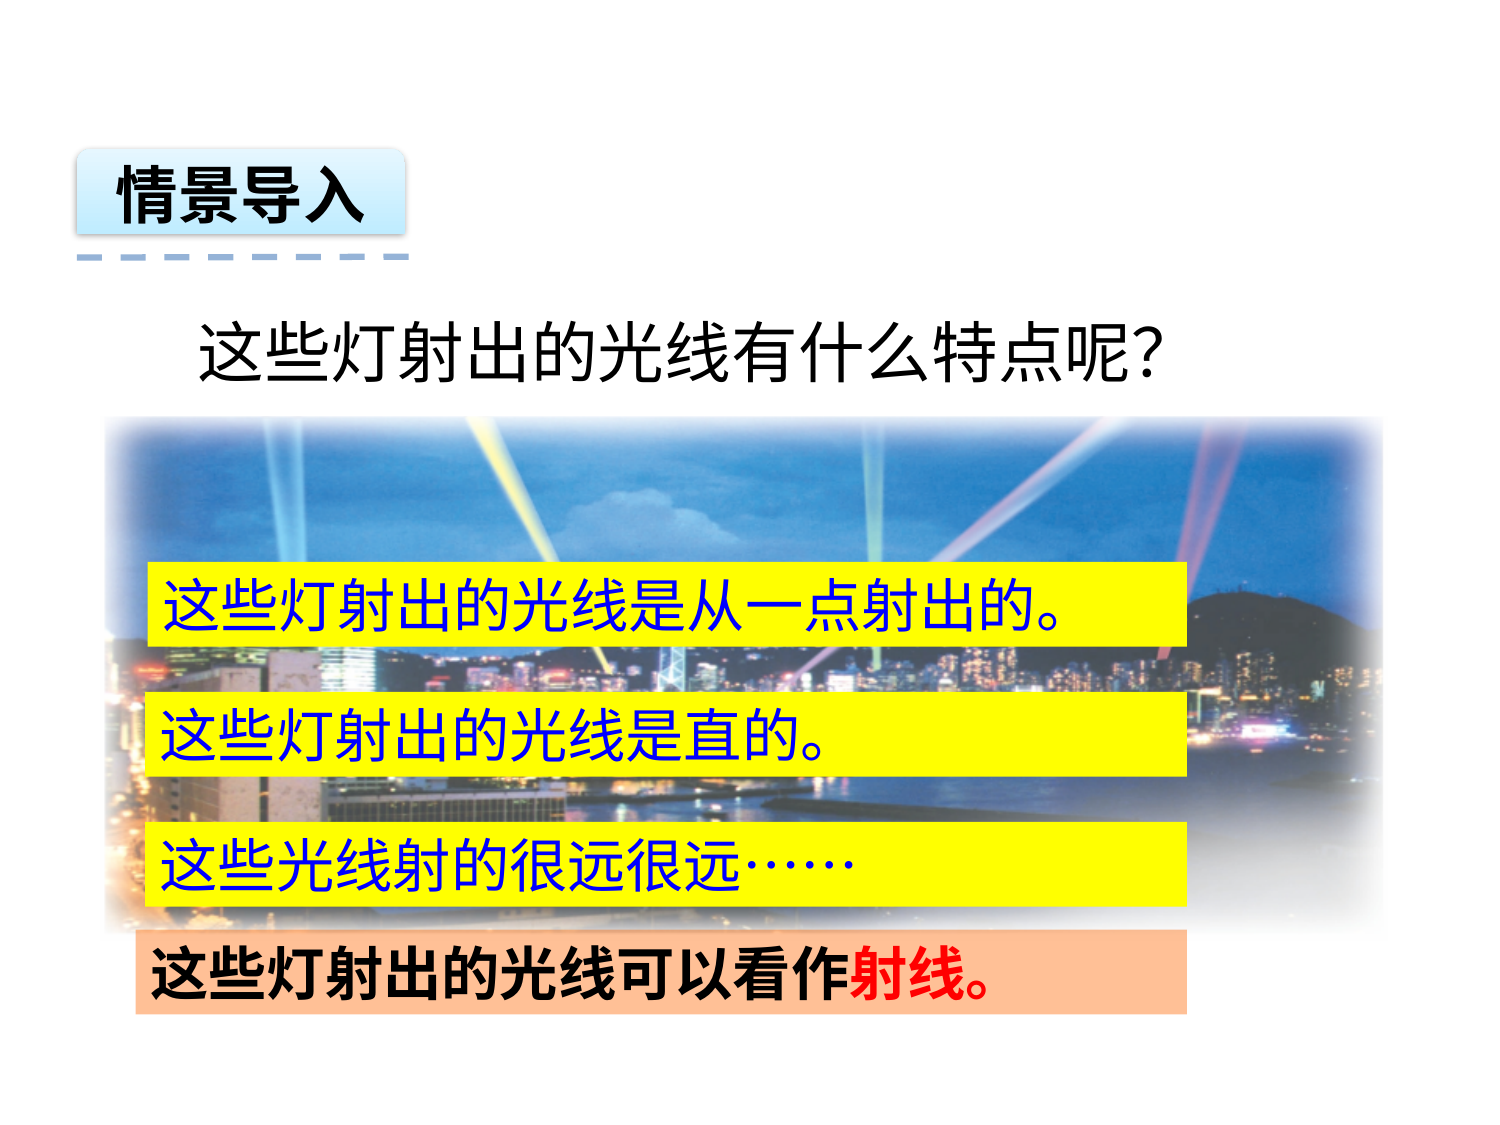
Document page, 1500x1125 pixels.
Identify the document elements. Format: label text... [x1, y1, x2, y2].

text_box 情景导入 [76, 148, 406, 235]
text_box 这些灯射出的光线可以看作射线。 [135, 949, 1187, 1015]
picture [99, 415, 1388, 941]
text_box 这些灯射出的光线有什么特点呢？ [182, 303, 1214, 399]
